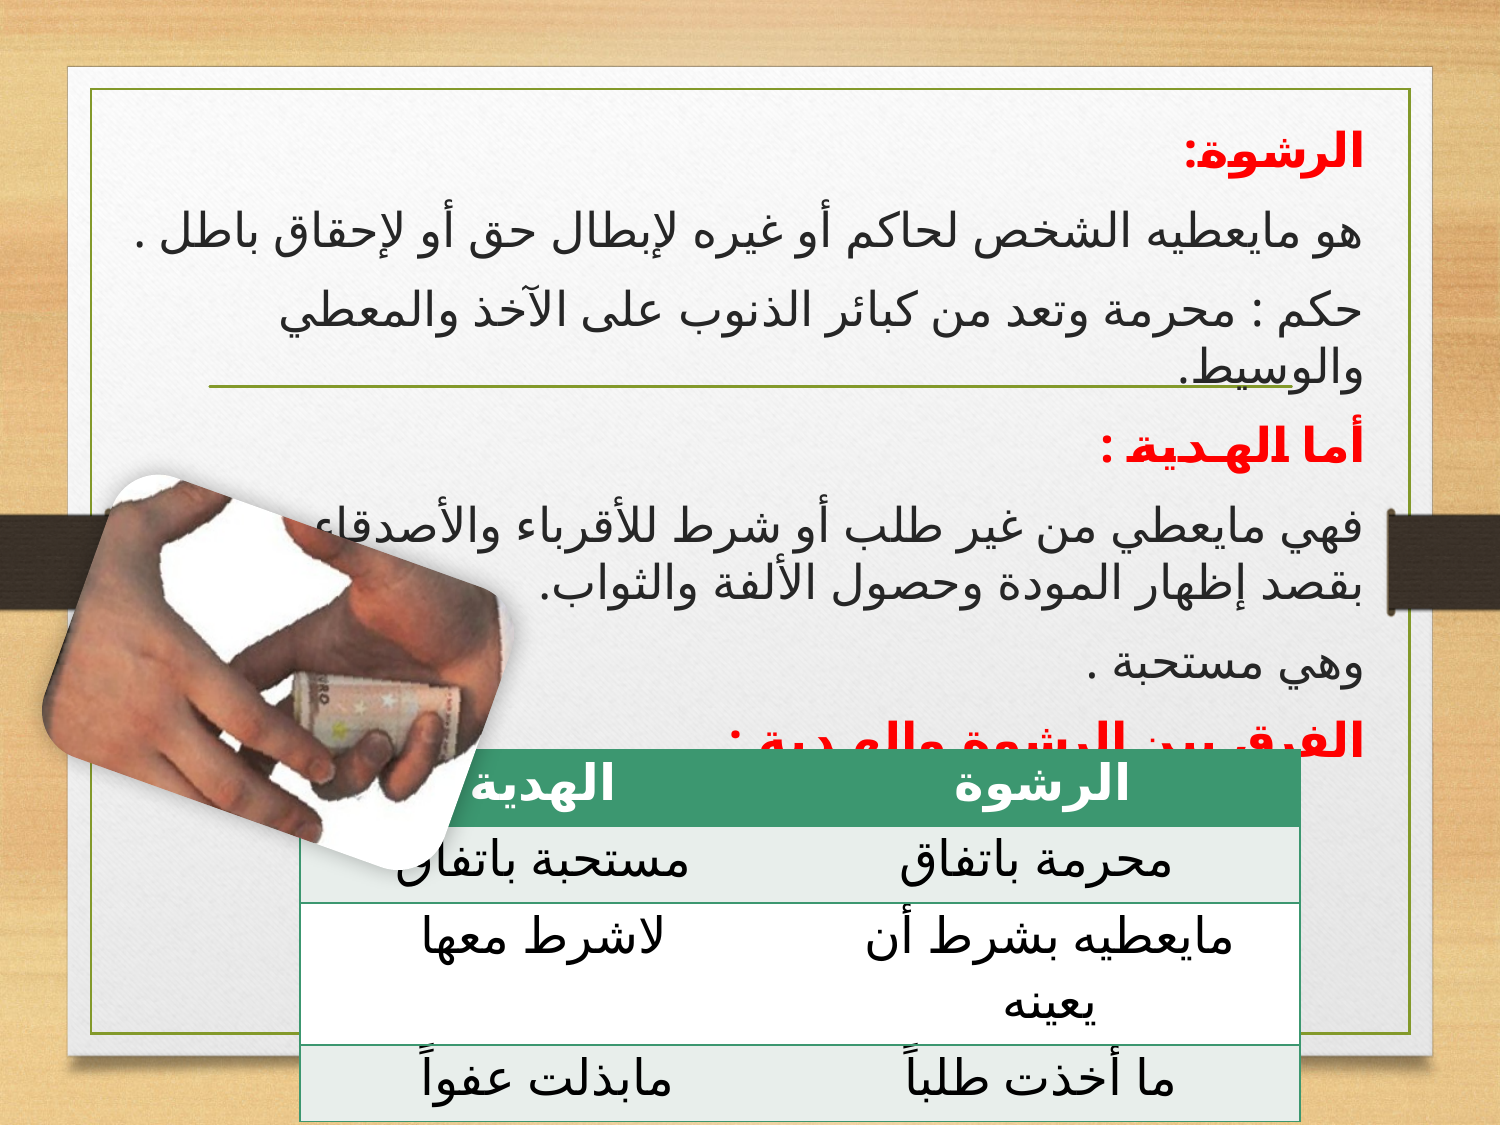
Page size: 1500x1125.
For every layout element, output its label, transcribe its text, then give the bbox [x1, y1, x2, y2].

table_cell محرمة باتفاق [800, 827, 1299, 902]
table_cell مستحبة باتفاق [301, 827, 800, 902]
list الرشوة: هو مايعطيه الشخص لحاكم أو غيره لإبطال حق أو لإحقاق باطل . حكم : محرمة وتعد من كبائر الذنوب على الآخذ والمعطي والوسيط. أما الهدية : فهي مايعطي من غير طلب أو شرط للأقرباء والأصدقاء وذلك بقصد إظهار المودة وحصول الألفة والثواب. وهي مستحبة . الفرق بين الرشوة والهدية : [87, 112, 1382, 817]
table_header الرشوة [800, 751, 1299, 826]
table_cell ما أخذت طلباً [800, 1046, 1299, 1121]
table_cell مايعطيه بشرط أن يعينه [800, 904, 1299, 1044]
table_header الهدية [465, 751, 800, 826]
table_cell مابذلت عفواً [301, 1046, 800, 1121]
table_cell لاشرط معها [301, 904, 800, 1044]
picture [0, 0, 1500, 1125]
